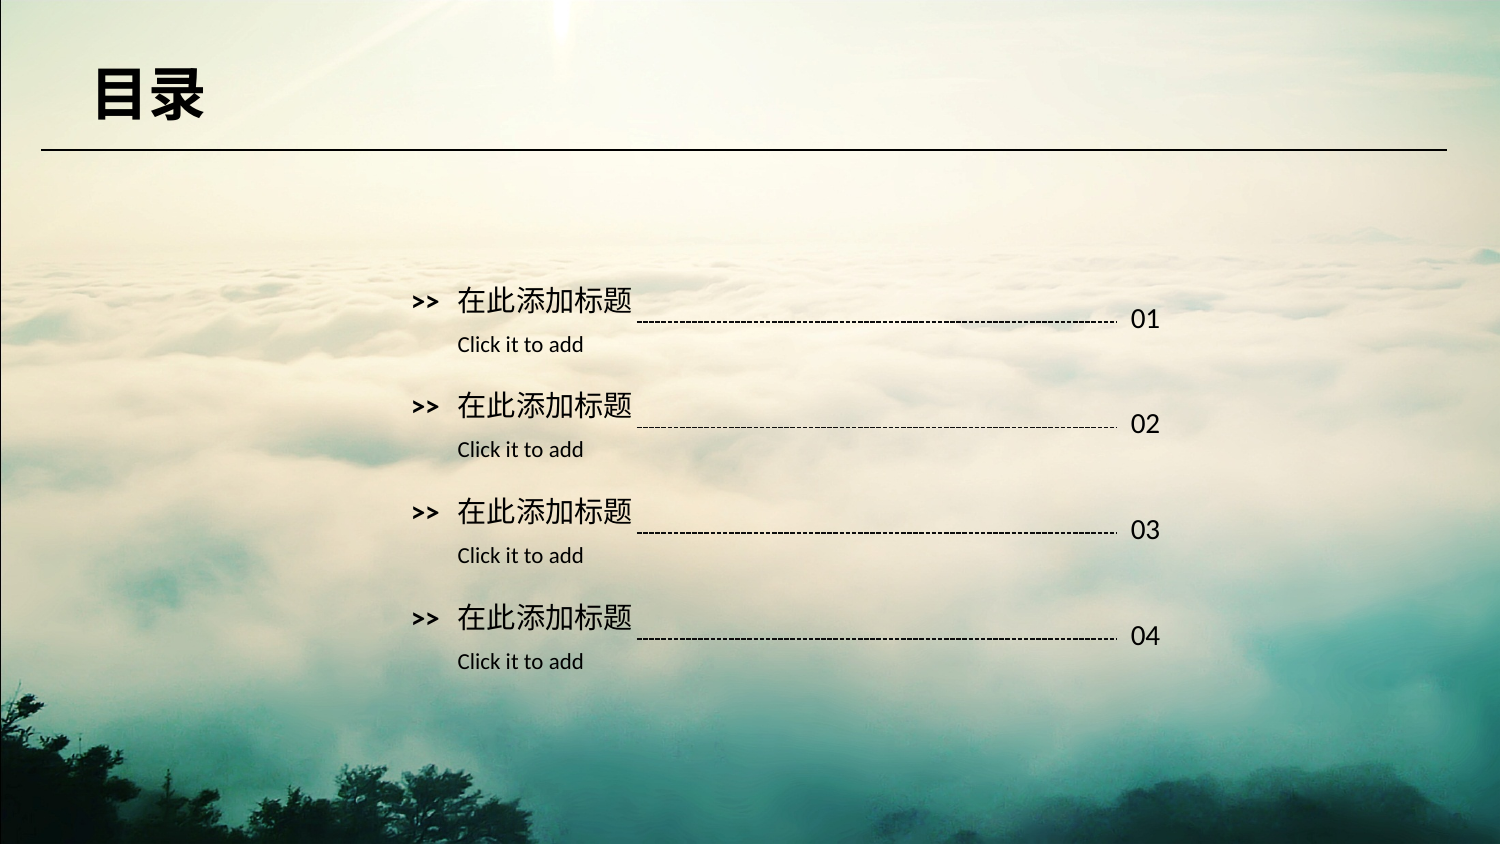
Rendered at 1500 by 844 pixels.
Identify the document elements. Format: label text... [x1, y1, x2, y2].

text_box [359, 485, 1211, 577]
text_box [359, 274, 1211, 366]
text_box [359, 591, 1211, 682]
picture [0, 0, 1500, 844]
title 目录 [75, 33, 1425, 149]
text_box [359, 380, 1211, 471]
